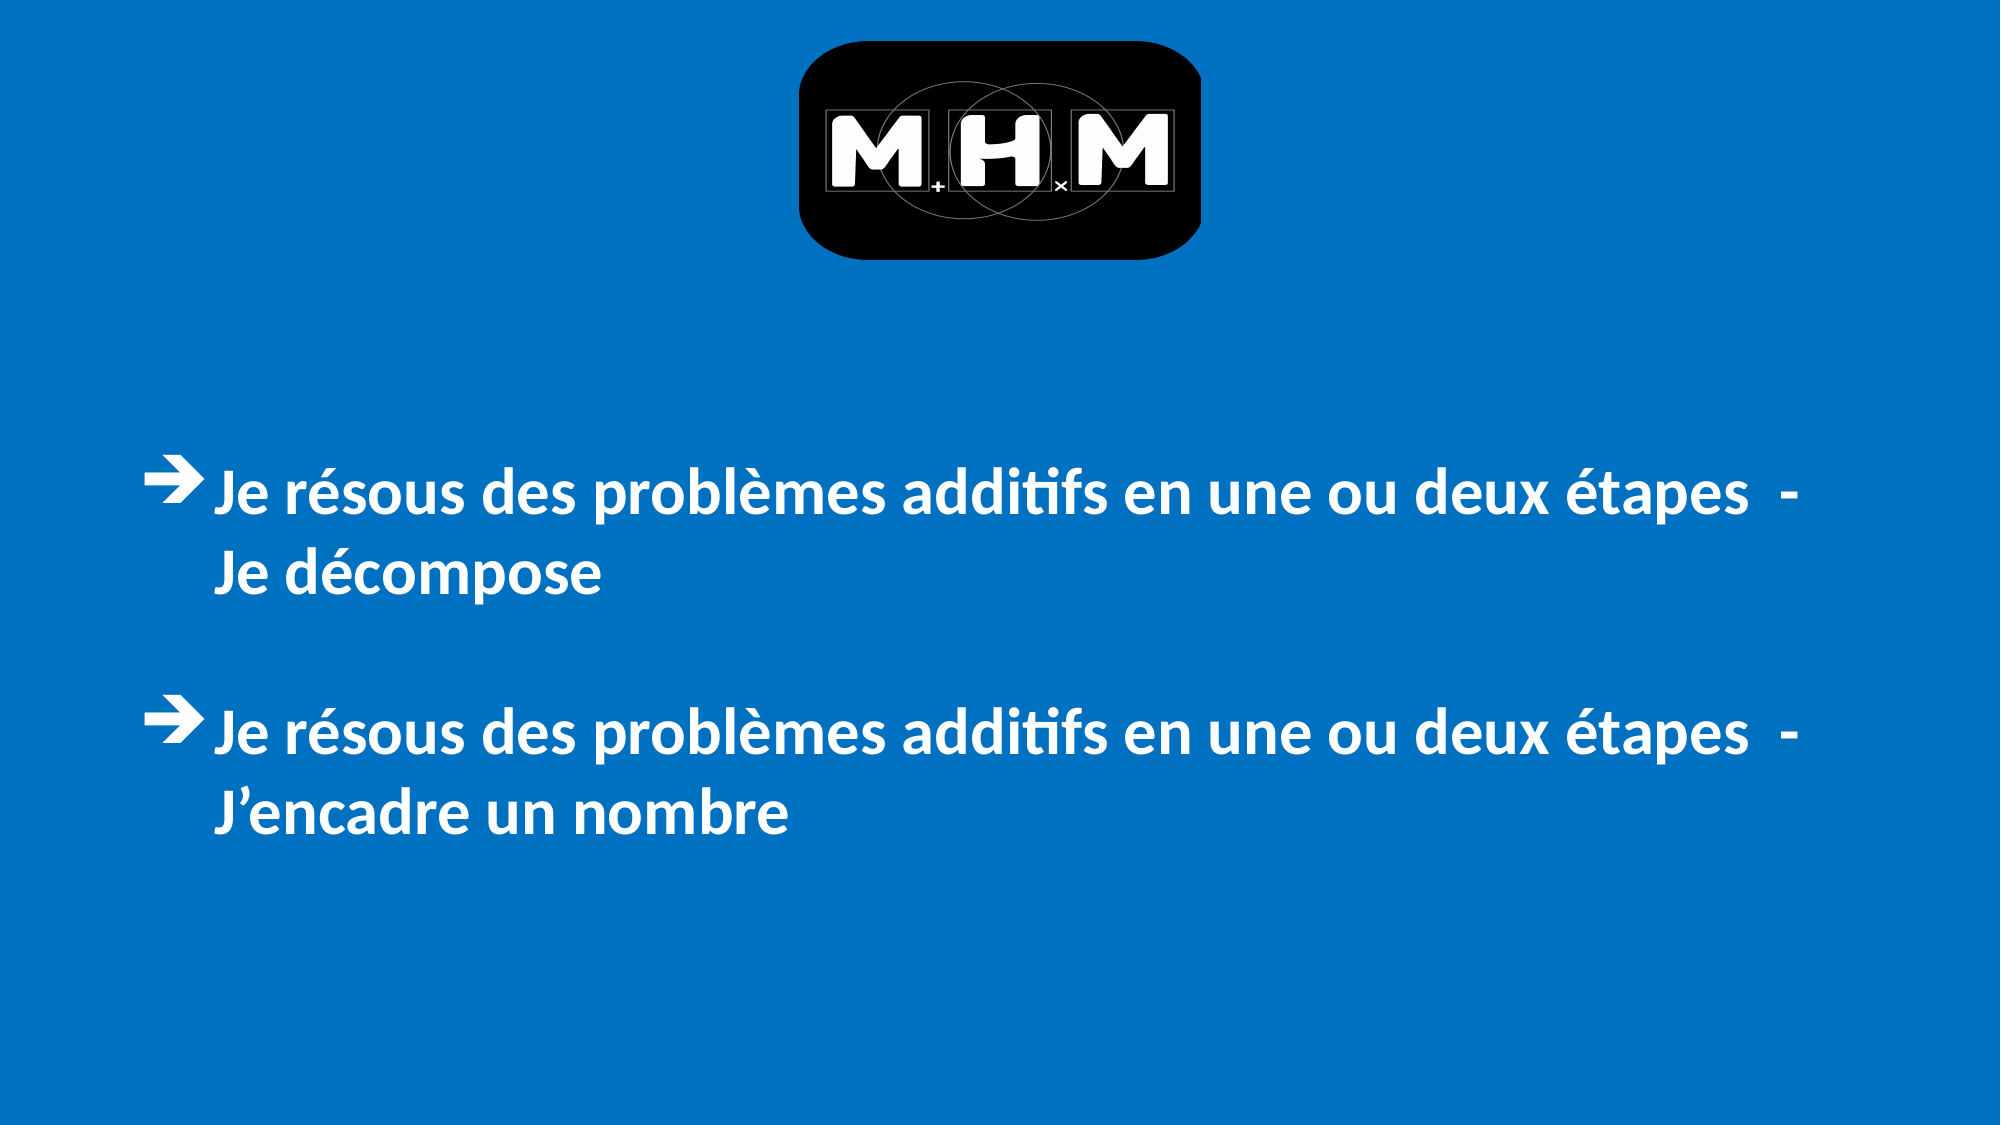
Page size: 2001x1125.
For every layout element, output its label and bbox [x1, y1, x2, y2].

text_box [0, 0, 2000, 1125]
